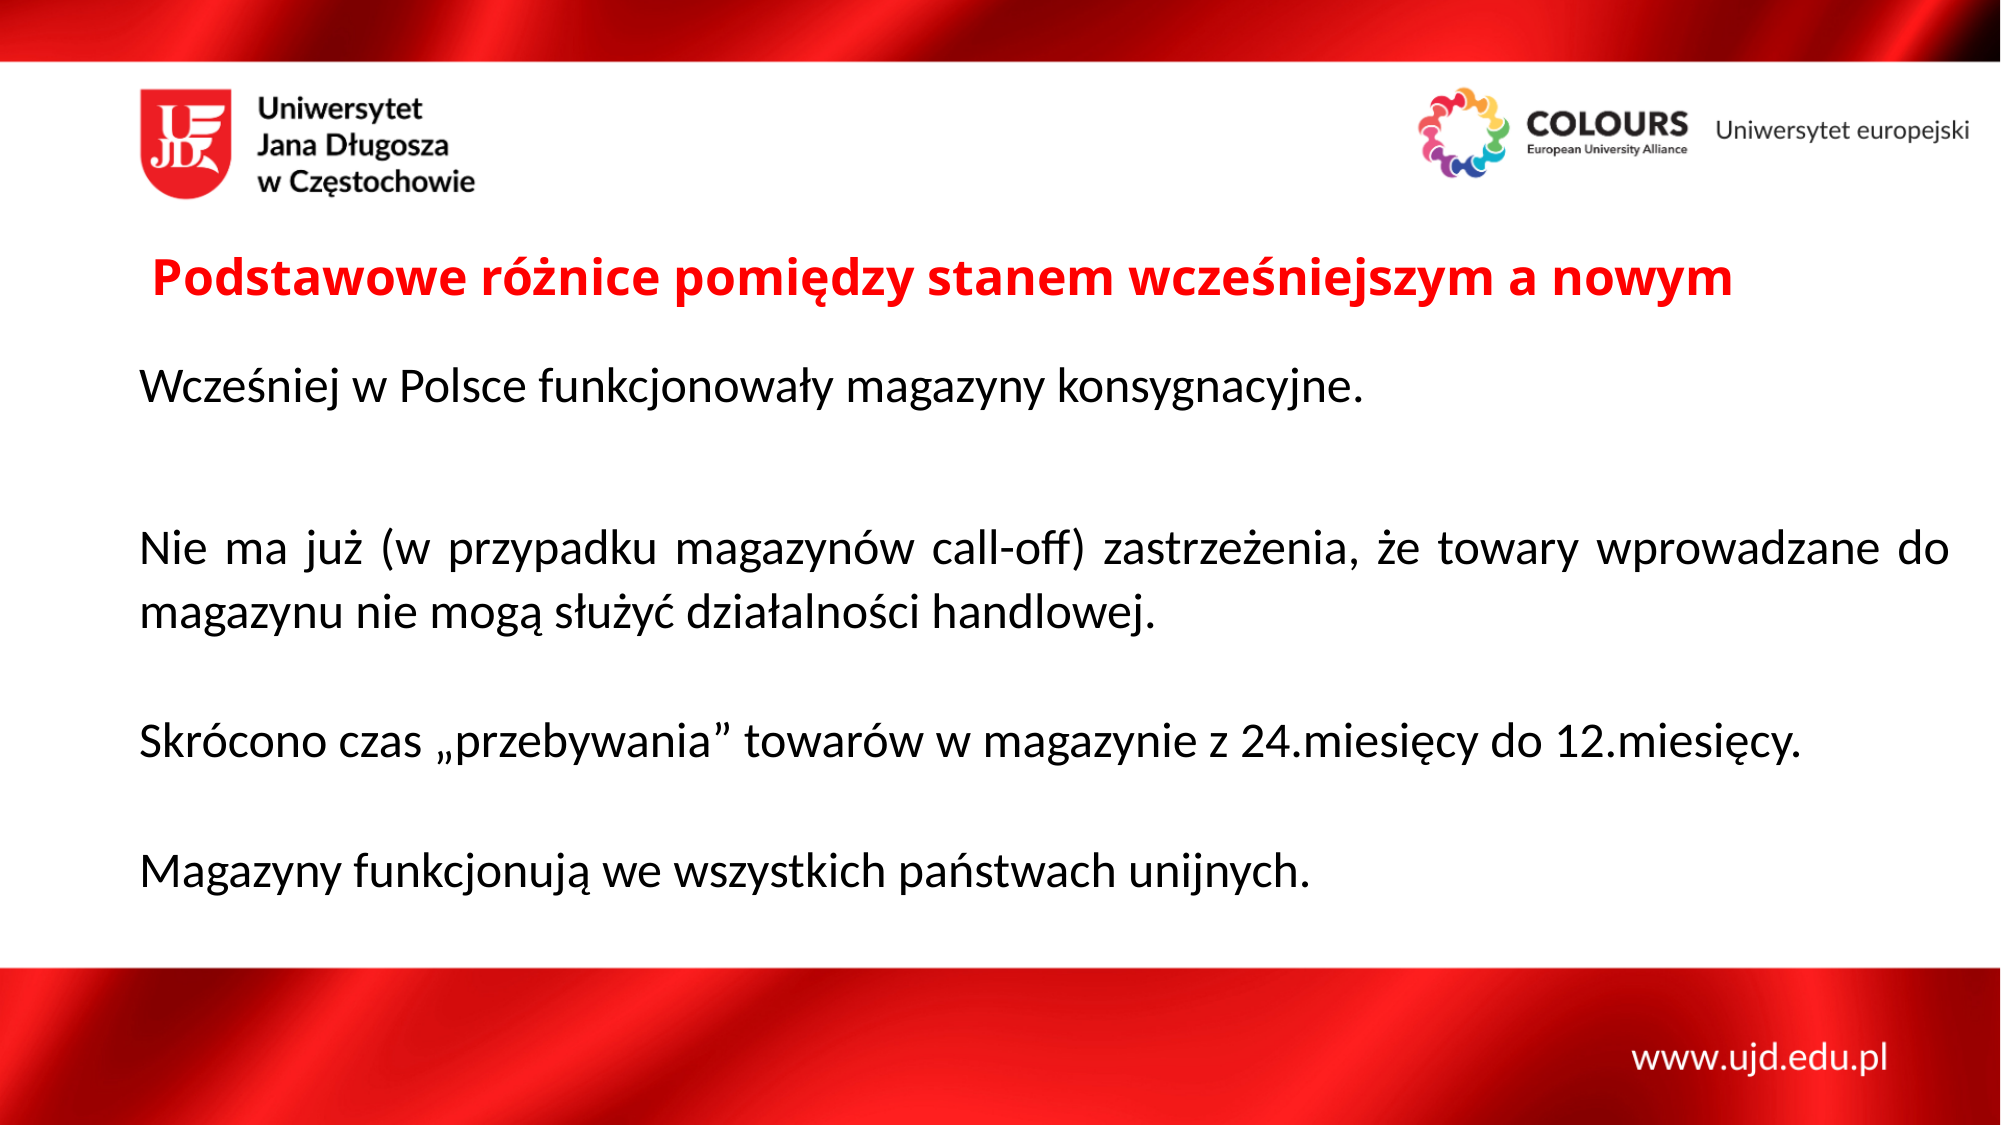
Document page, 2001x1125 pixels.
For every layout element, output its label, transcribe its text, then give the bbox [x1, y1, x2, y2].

text_box Podstawowe różnice pomiędzy stanem wcześniejszym a nowym [137, 238, 1819, 314]
text_box Wcześniej w Polsce funkcjonowały magazyny konsygnacyjne. Nie ma już (w przypadku magazynów call-off) zastrzeżenia, że towary wprowadzane do magazynu nie mogą służyć działalności handlowej. Skrócono czas „przebywania” towarów w magazynie z 24.miesięcy do 12.miesięcy. Magazyny funkcjonują we wszystkich państwach unijnych. [124, 340, 1966, 905]
picture [0, 0, 2001, 1125]
